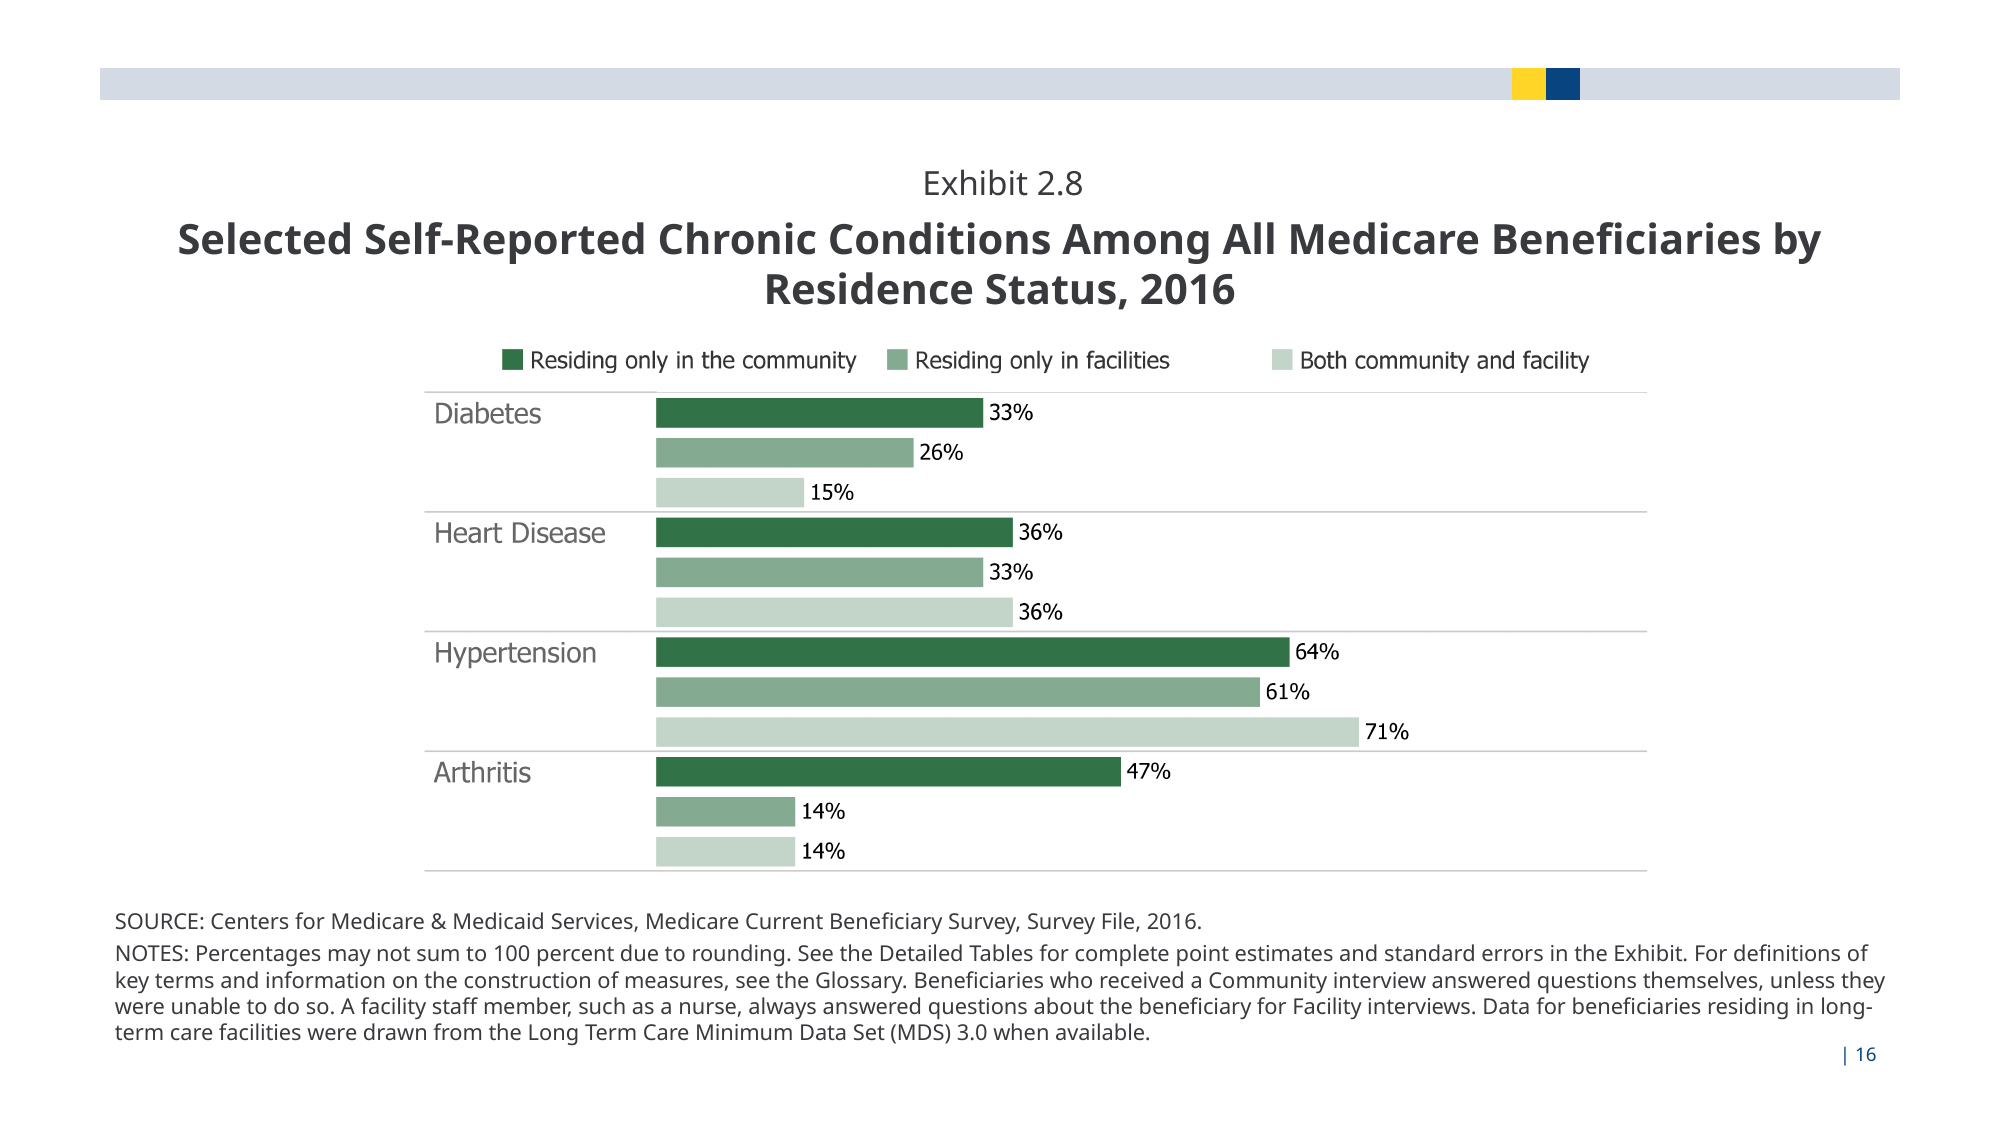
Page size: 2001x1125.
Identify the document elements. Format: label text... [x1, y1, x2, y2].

list Selected Self-Reported Chronic Conditions Among All Medicare Beneficiaries by Residence Status, 2016 [99, 213, 1900, 300]
picture [399, 313, 1680, 886]
list SOURCE: Centers for Medicare & Medicaid Services, Medicare Current Beneficiary Survey, Survey File, 2016. NOTES: Percentages may not sum to 100 percent due to rounding. See the Detailed Tables for complete point estimates and standard errors in the Exhibit. For definitions of key terms and information on the construction of measures, see the Glossary. Beneficiaries who received a Community interview answered questions themselves, unless they were unable to do so. A facility staff member, such as a nurse, always answered questions about the beneficiary for Facility interviews. Data for beneficiaries residing in long-term care facilities were drawn from the Long Term Care Minimum Data Set (MDS) 3.0 when available. [99, 900, 1900, 1063]
title Exhibit 2.8 [99, 154, 1900, 213]
